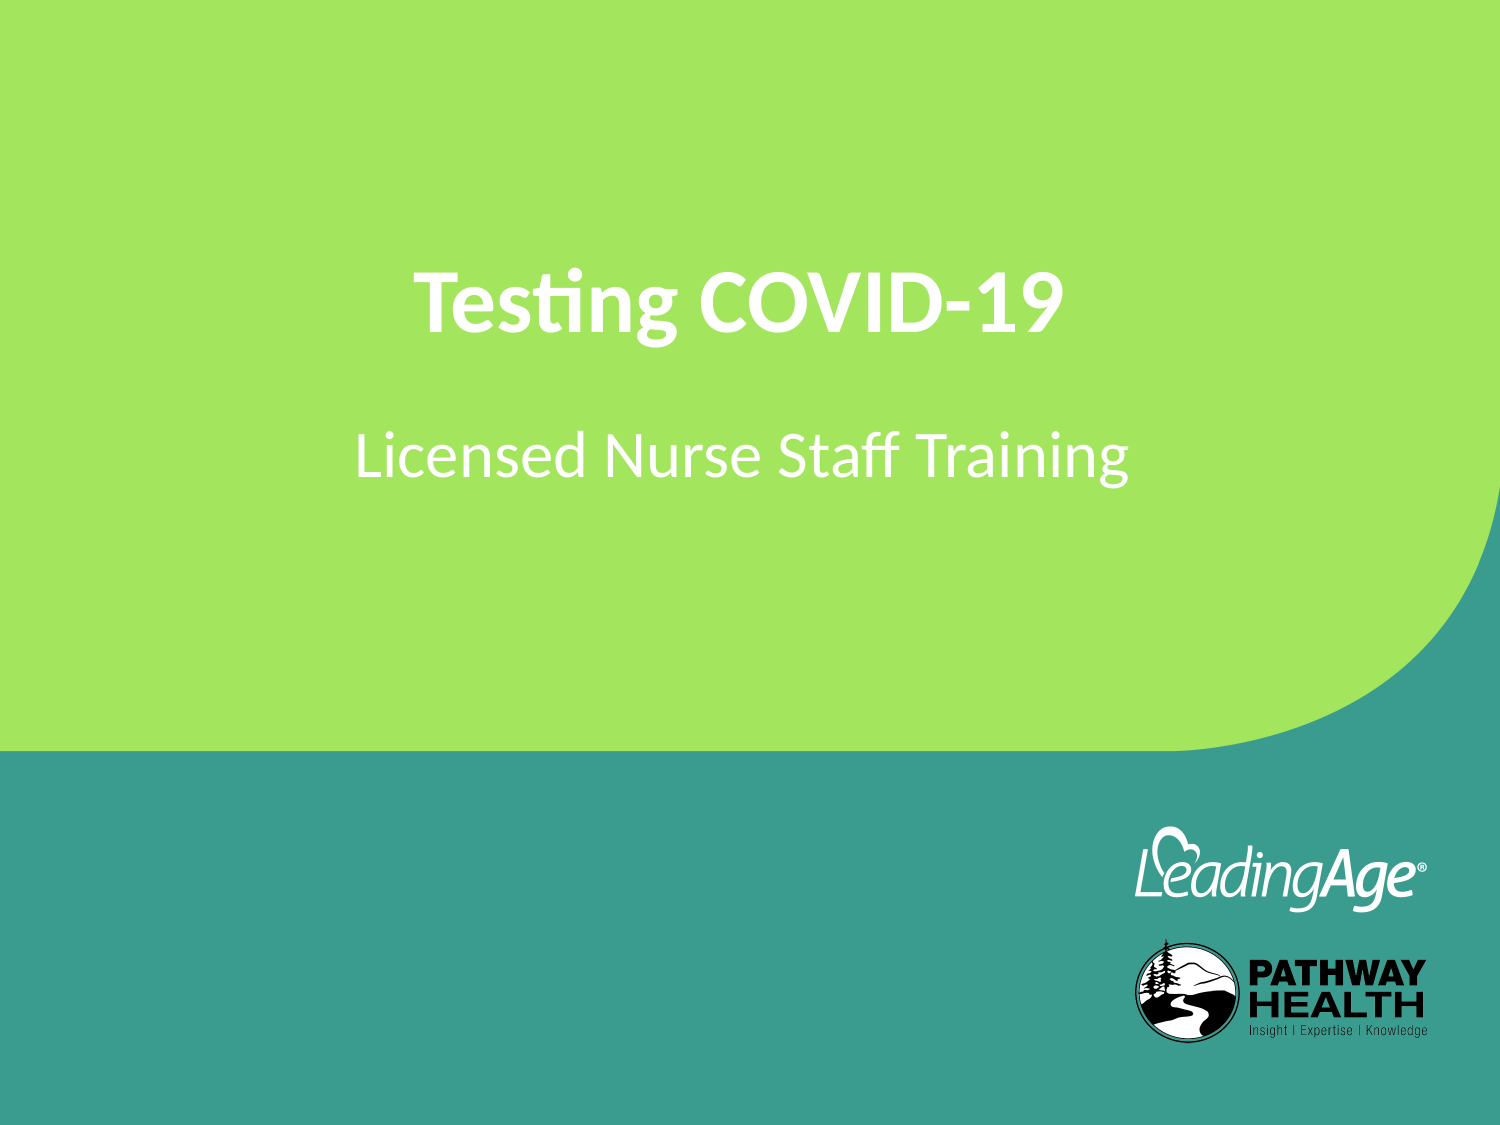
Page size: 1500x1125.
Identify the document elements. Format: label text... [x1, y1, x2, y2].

picture [0, 0, 1500, 1125]
title Testing COVID-19 [112, 200, 1388, 391]
subtitle Licensed Nurse Staff Training [225, 403, 1275, 554]
